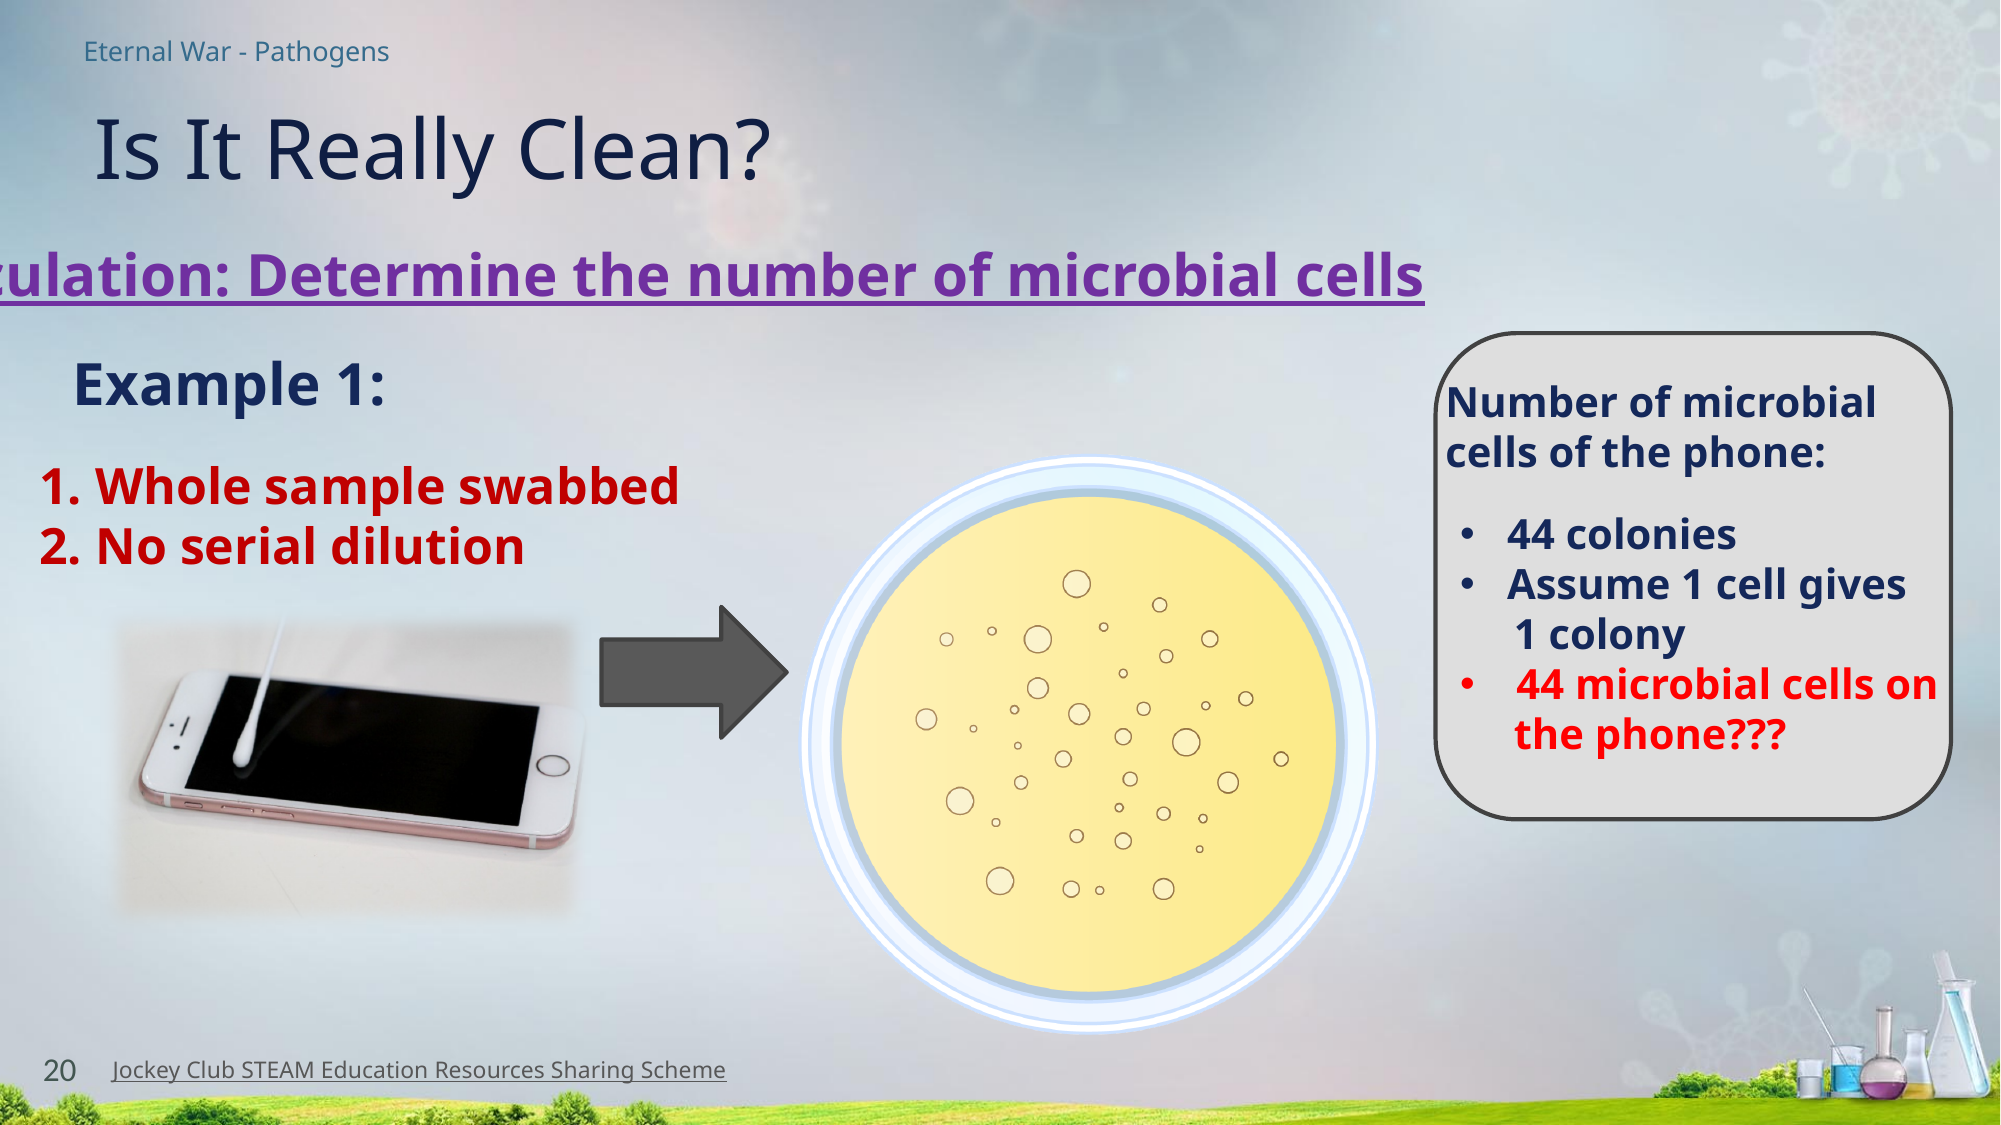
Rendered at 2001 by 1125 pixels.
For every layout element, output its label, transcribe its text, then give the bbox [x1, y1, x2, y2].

text_box Example 1: [58, 339, 401, 425]
slide_number 20 [18, 1038, 101, 1099]
text_box Whole sample swabbed No serial dilution [24, 447, 696, 583]
text_box [1433, 331, 1954, 822]
text_box 44 colonies Assume 1 cell gives 1 colony 44 microbial cells on the phone??? [1445, 500, 1965, 766]
text_box Is It Really Clean? [74, 38, 1485, 255]
picture [0, 0, 2001, 1125]
text_box [599, 604, 789, 740]
text_box Number of microbial cells of the phone: [1430, 368, 1904, 484]
text_box Calculation: Determine the number of microbial cells [0, 230, 1440, 316]
